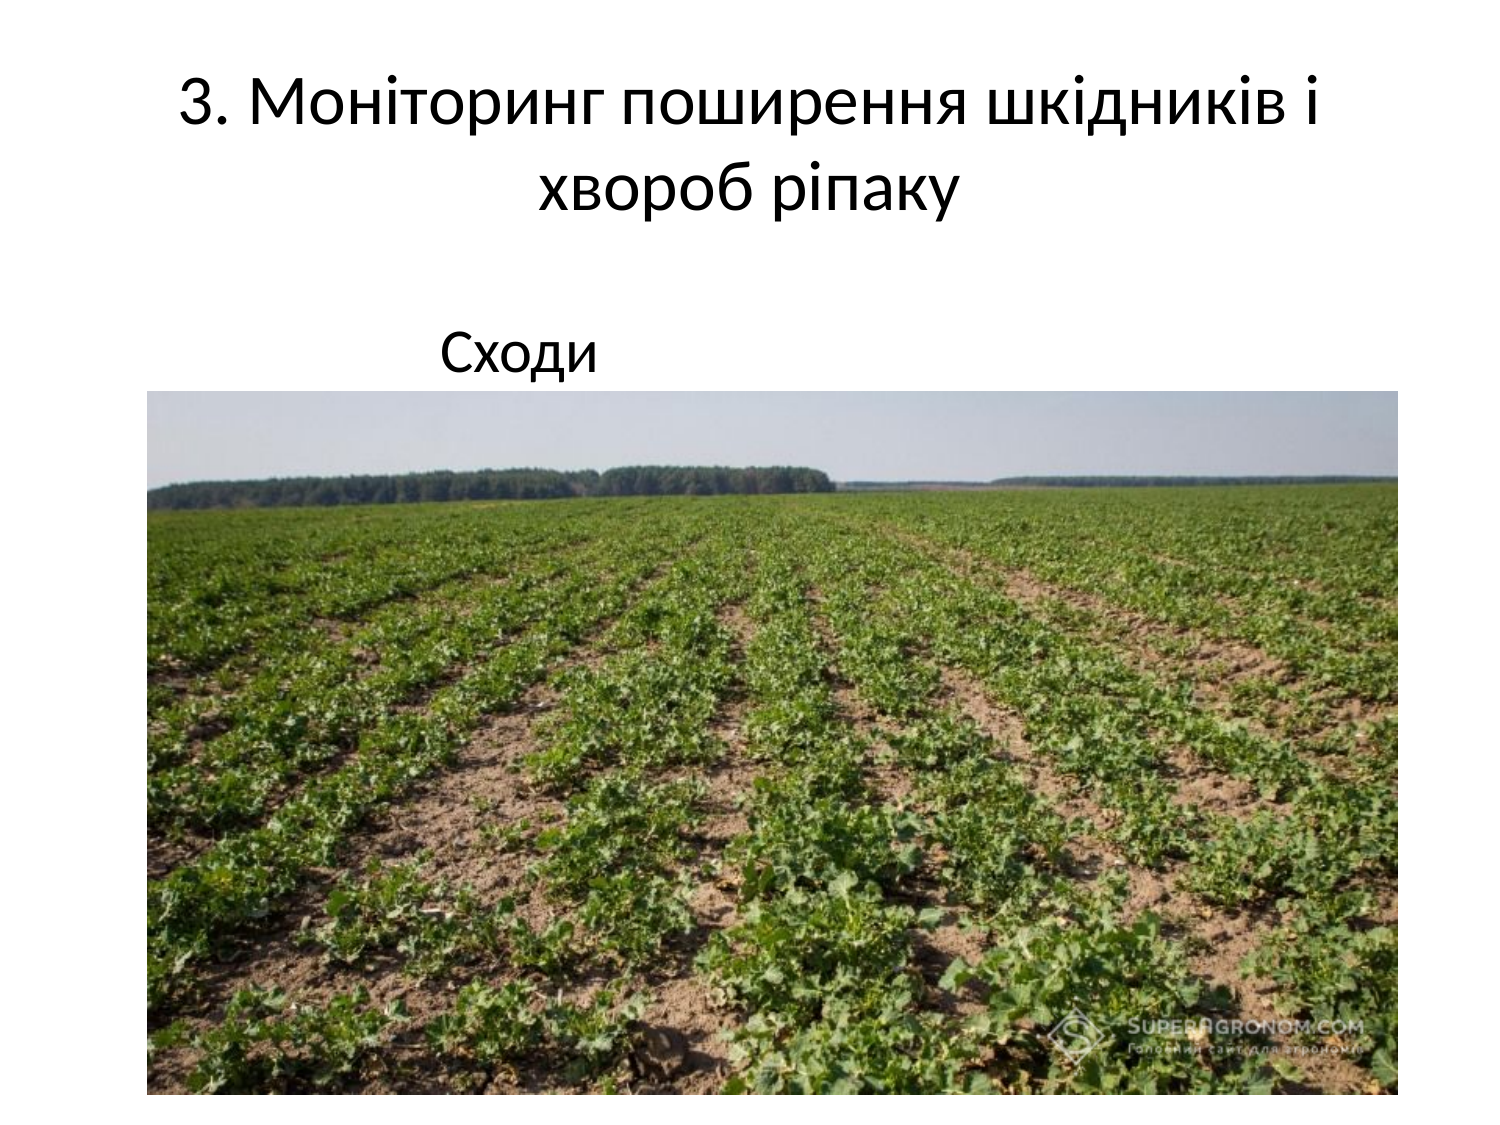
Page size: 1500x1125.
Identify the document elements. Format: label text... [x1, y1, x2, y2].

text_box Сходи [336, 302, 703, 389]
title 3. Моніторинг поширення шкідників і хвороб ріпаку [75, 45, 1425, 233]
picture [147, 390, 1398, 1095]
